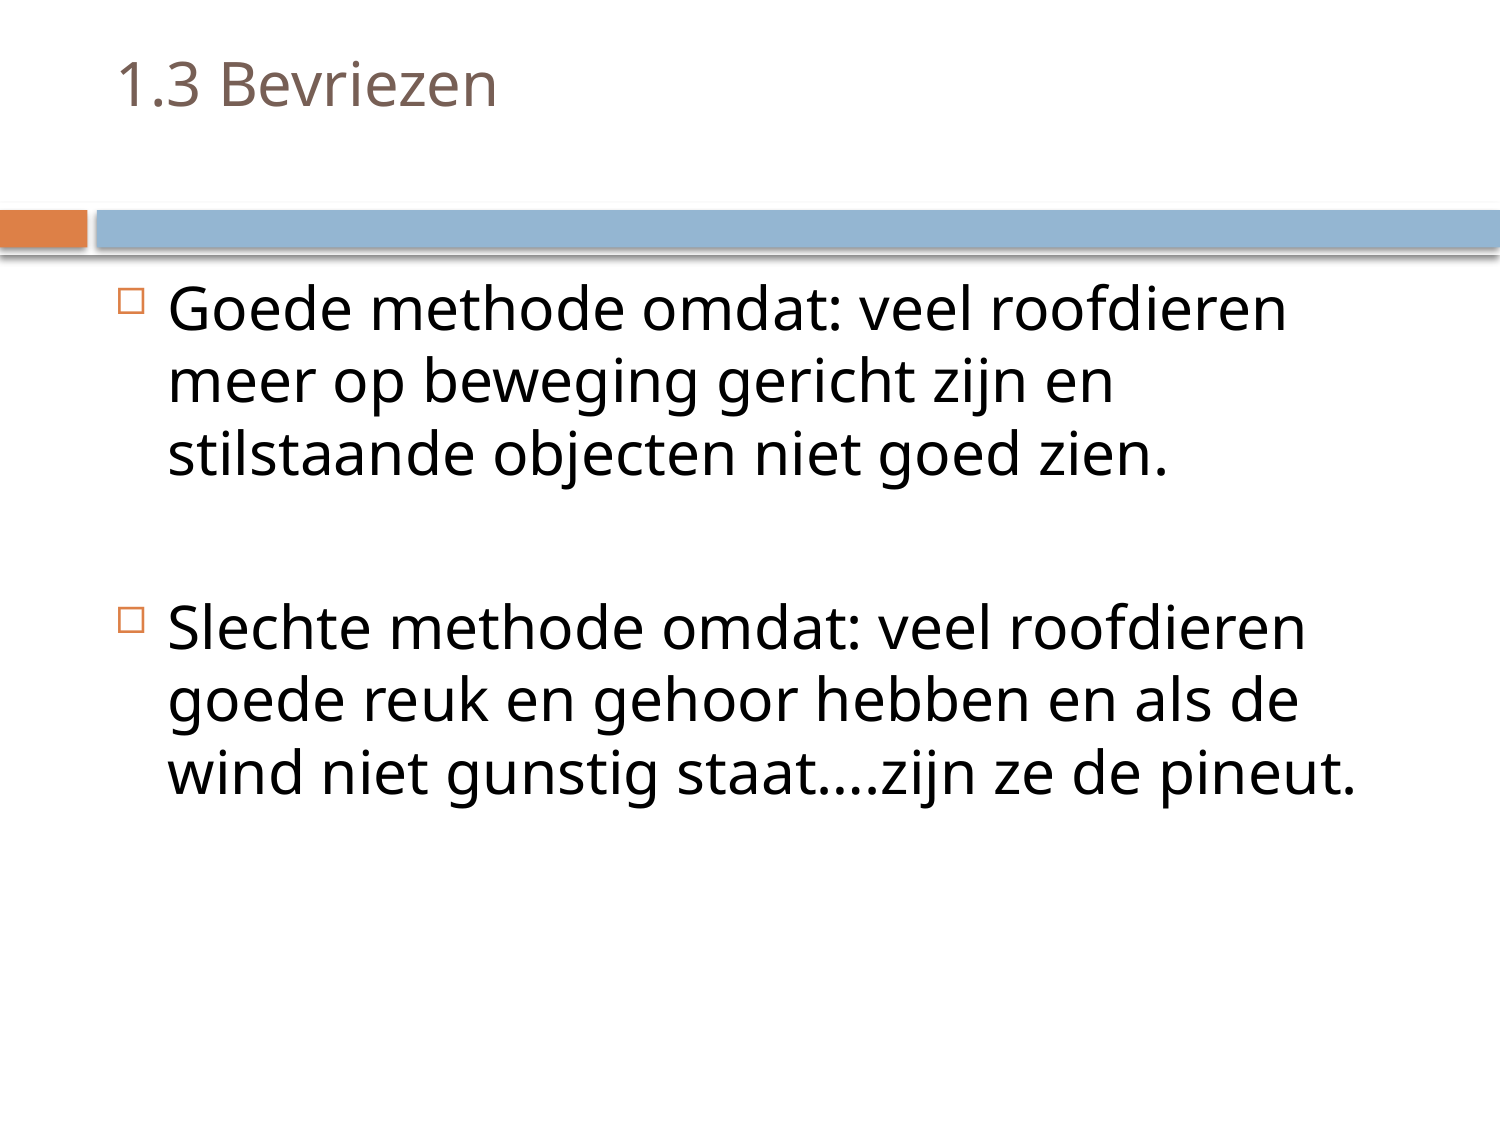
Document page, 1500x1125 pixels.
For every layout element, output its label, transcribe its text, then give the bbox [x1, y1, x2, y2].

title 1.3 Bevriezen [100, 37, 1438, 200]
list Goede methode omdat: veel roofdieren meer op beweging gericht zijn en stilstaande objecten niet goed zien. Slechte methode omdat: veel roofdieren goede reuk en gehoor hebben en als de wind niet gunstig staat….zijn ze de pineut. [100, 262, 1438, 1000]
